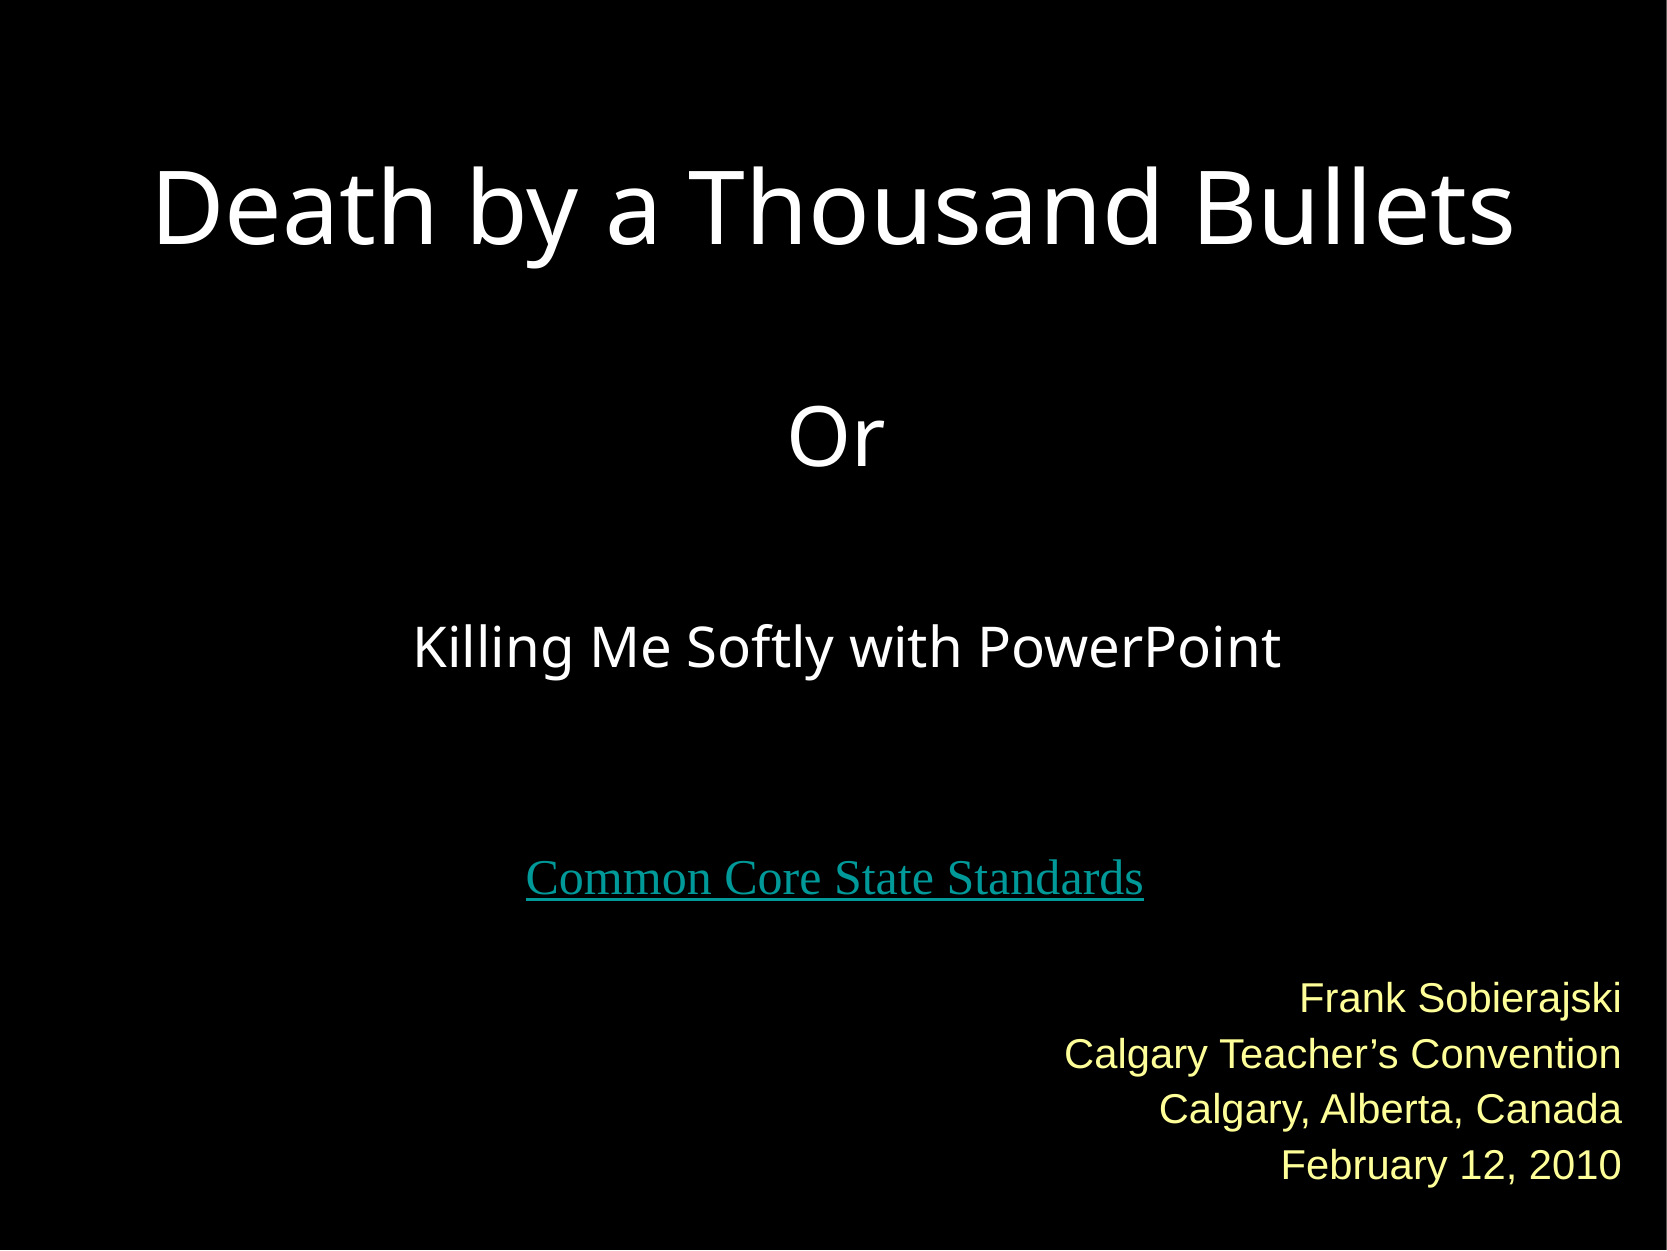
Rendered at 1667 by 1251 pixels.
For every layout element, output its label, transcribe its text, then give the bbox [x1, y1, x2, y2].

text_box Frank Sobierajski Calgary Teacher’s Convention Calgary, Alberta, Canada February 12, 2010 [1041, 976, 1639, 1196]
text_box Common Core State Standards [510, 837, 1160, 913]
subtitle Or Killing Me Softly with PowerPoint [138, 374, 1556, 695]
title Death by a Thousand Bullets [124, 69, 1542, 338]
